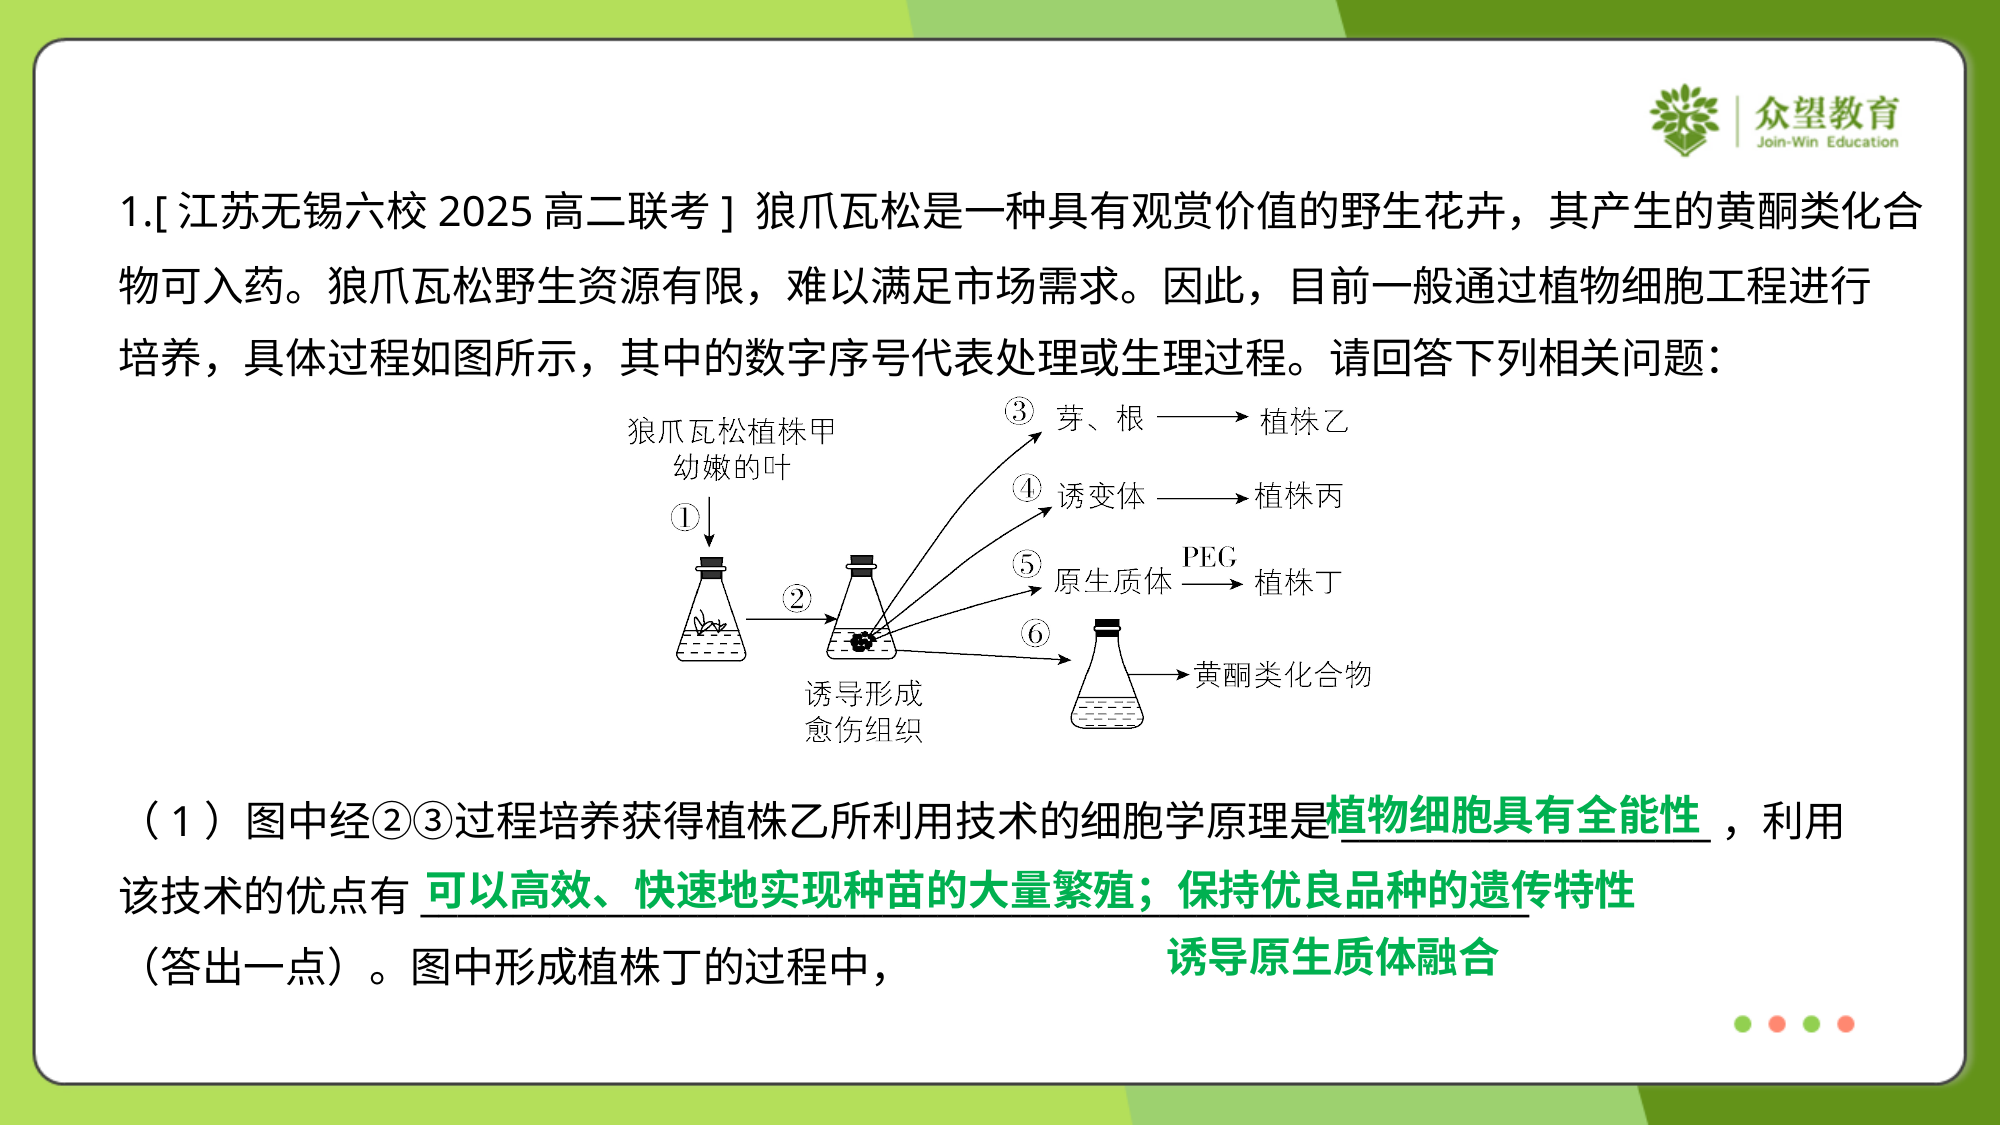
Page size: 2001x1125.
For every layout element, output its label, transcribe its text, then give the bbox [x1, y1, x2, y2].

text_box 可以高效、快速地实现种苗的大量繁殖；保持优良品种的遗传特性 [411, 838, 1651, 906]
text_box 1.[江苏无锡六校2025高二联考] 狼爪瓦松是一种具有观赏价值的野生花卉，其产生的黄酮类化合 物可入药。狼爪瓦松野生资源有限，难以满足市场需求。因此，目前一般通过植物细胞工程进行 培养，具体过程如图所示，其中的数字序号代表处理或生理过程。请回答下列相关问题： [118, 159, 1883, 375]
picture [0, 0, 2000, 1125]
text_box 诱导原生质体融合 [1151, 910, 1516, 975]
text_box 植物细胞具有全能性 [1311, 763, 1717, 831]
